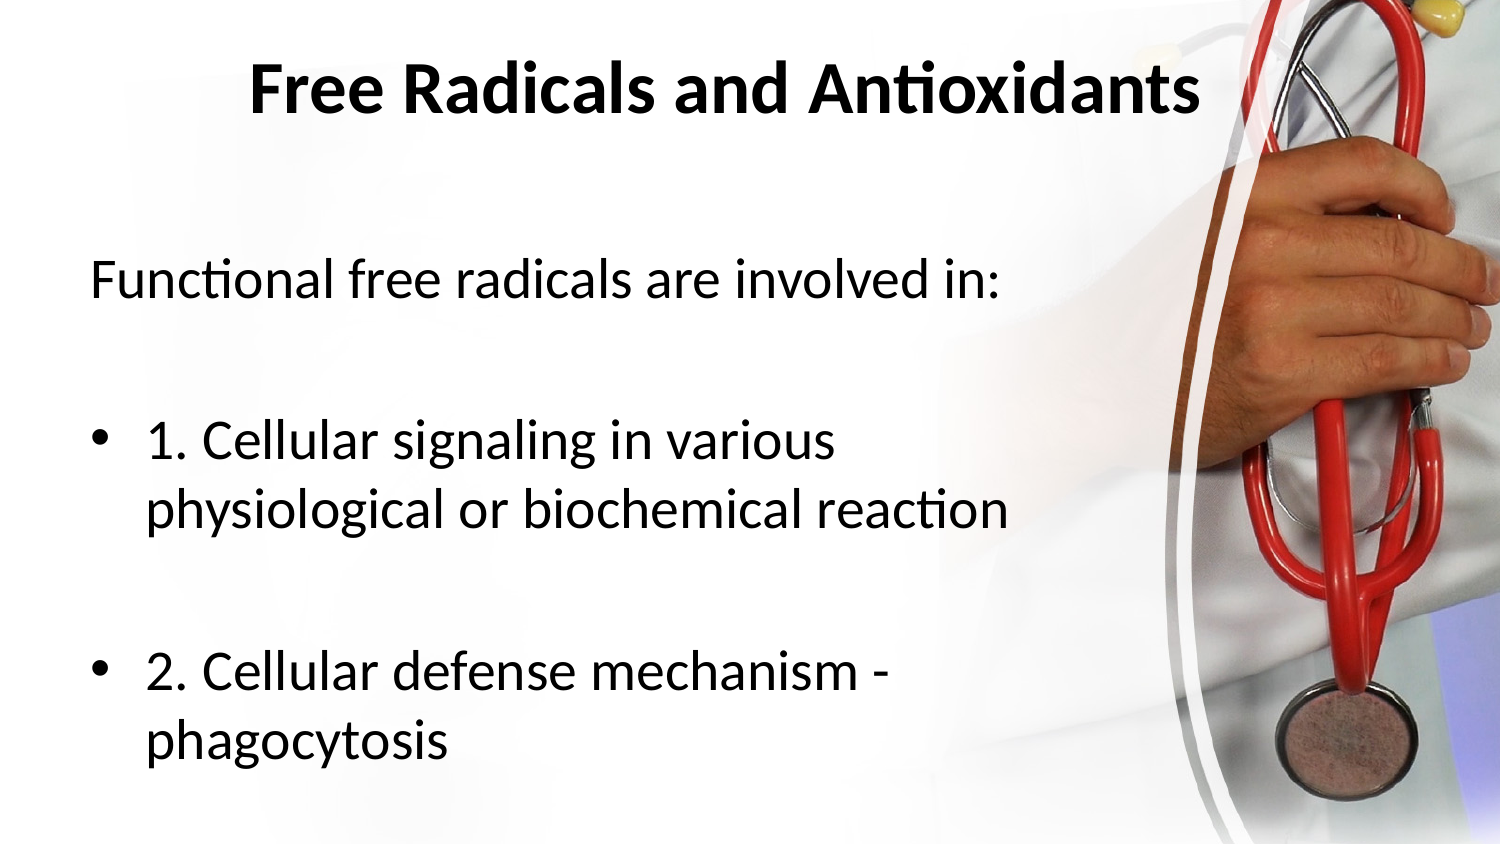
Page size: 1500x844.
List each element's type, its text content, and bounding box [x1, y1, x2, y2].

list Functional free radicals are involved in: 1. Cellular signaling in various physiological or biochemical reaction 2. Cellular defense mechanism - phagocytosis [75, 233, 1153, 782]
title Free Radicals and Antioxidants [0, 21, 1452, 147]
picture [0, 0, 1500, 844]
